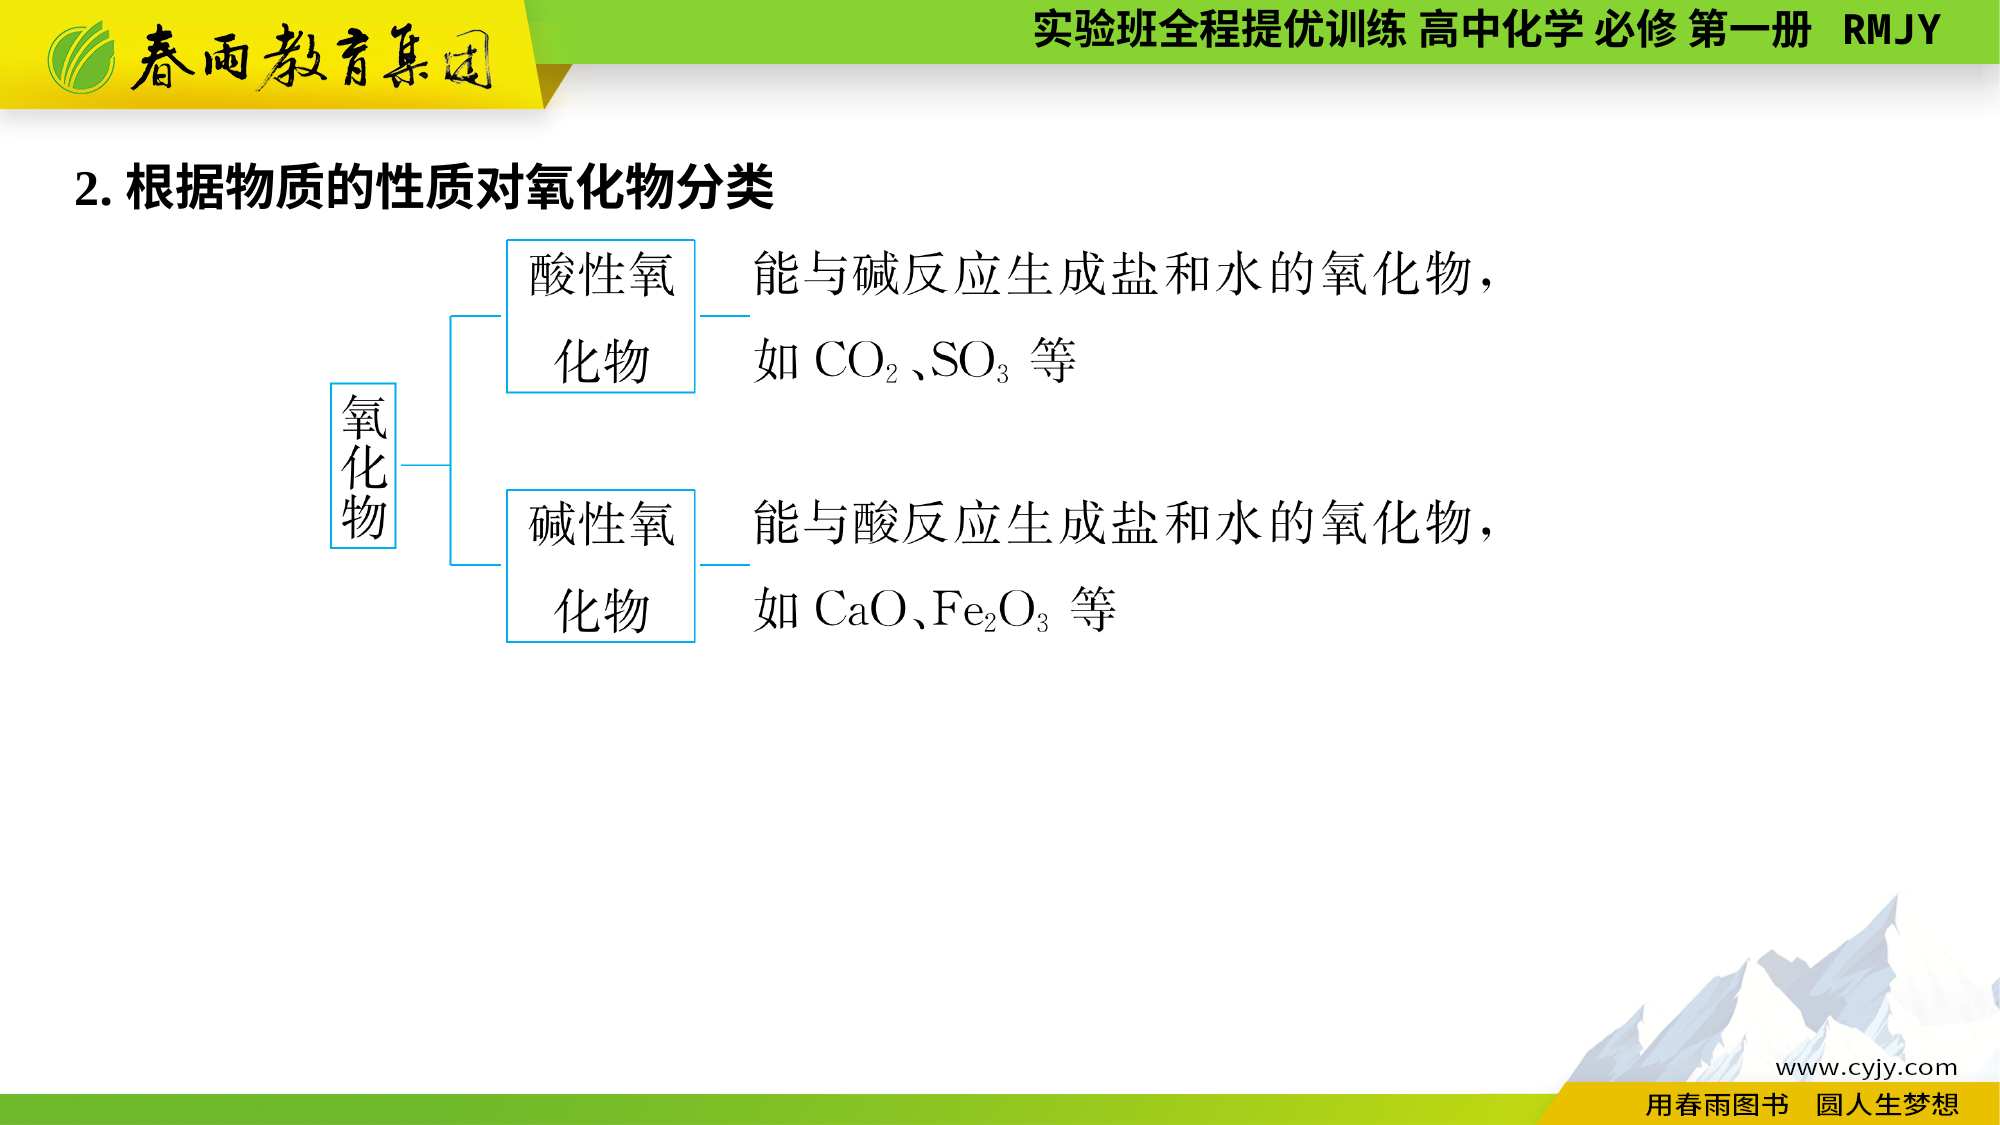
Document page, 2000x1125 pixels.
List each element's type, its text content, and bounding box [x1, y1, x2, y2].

list 2.根据物质的性质对氧化物分类 [59, 118, 1944, 213]
picture [0, 0, 2000, 1125]
